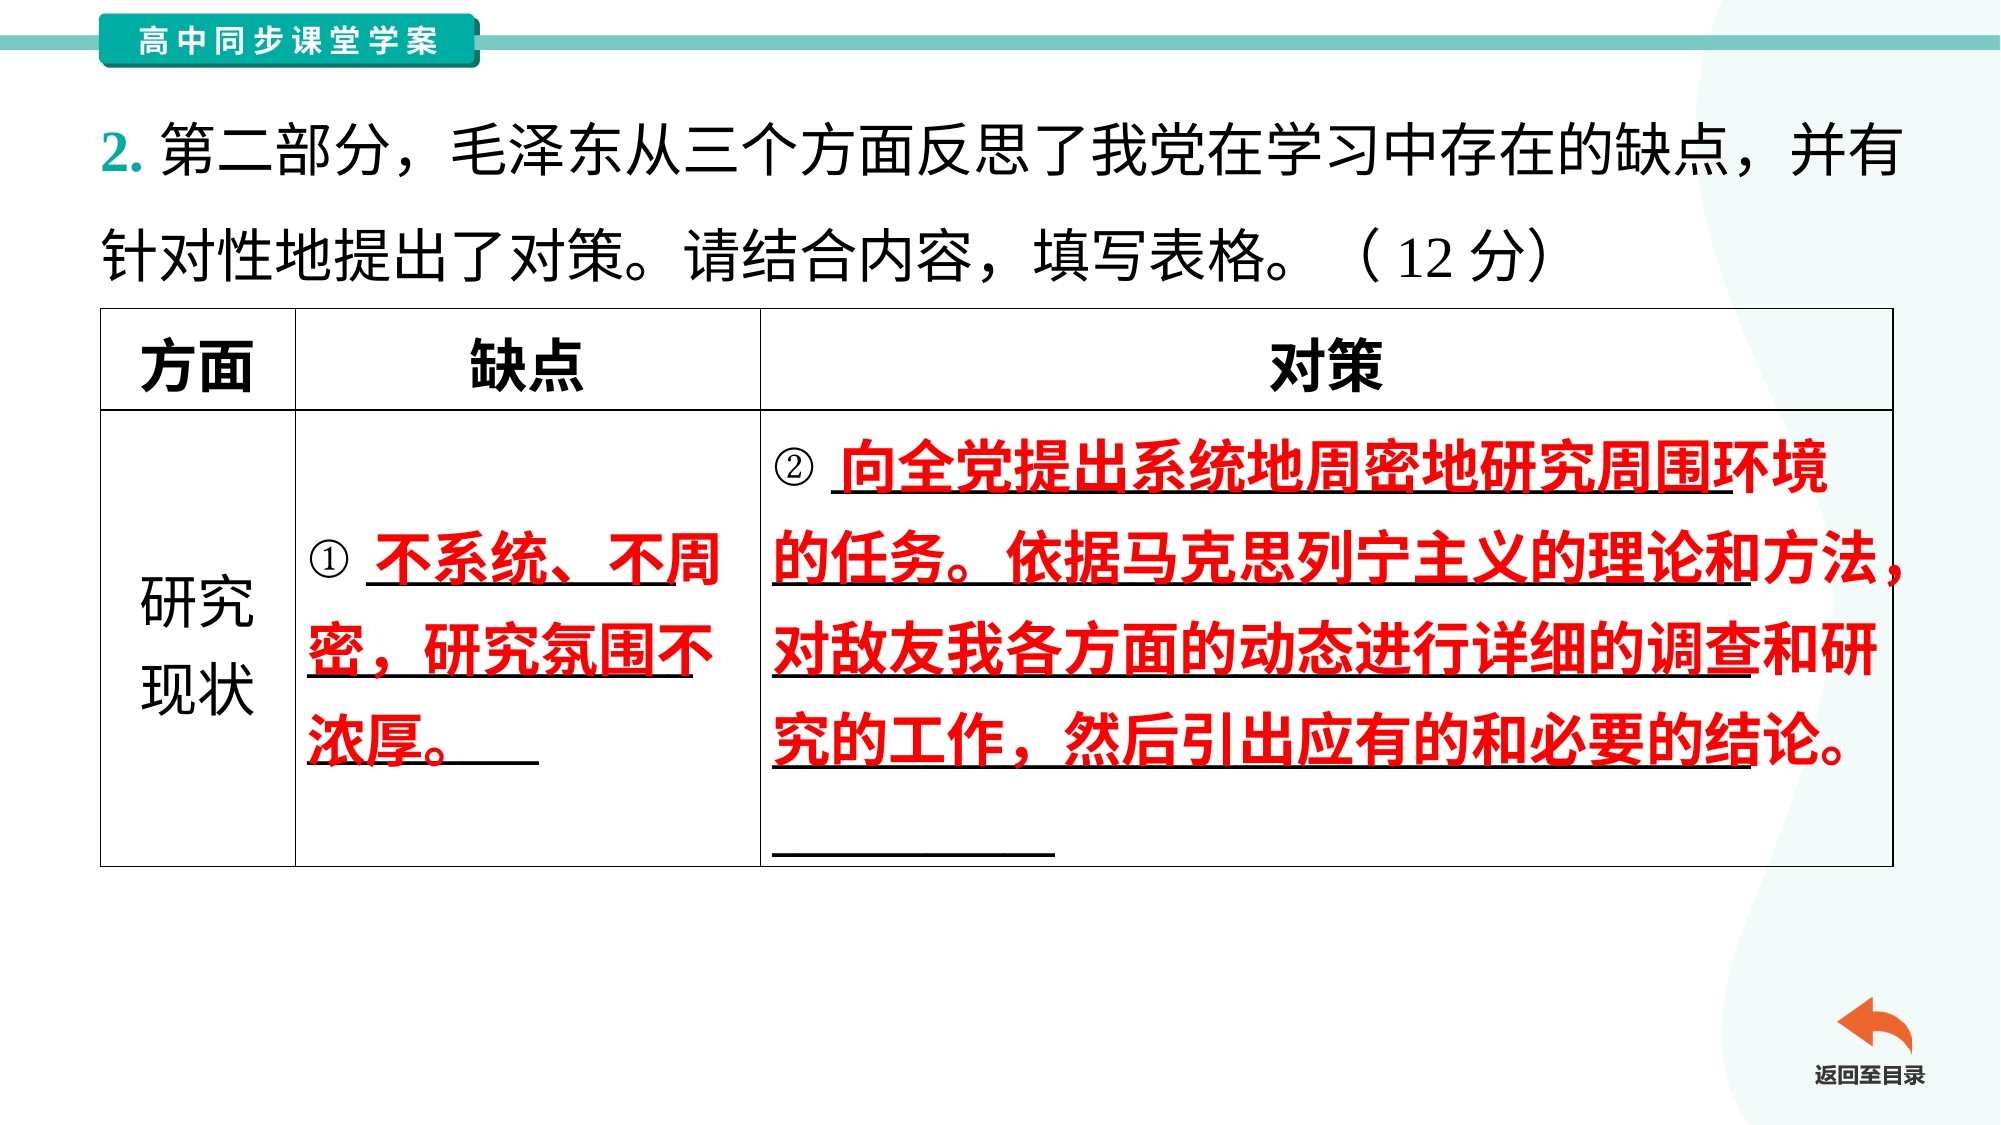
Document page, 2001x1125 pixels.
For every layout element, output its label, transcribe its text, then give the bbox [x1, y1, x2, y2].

picture [0, 0, 2000, 1125]
table_cell ② ___________________________________ ______________________________________ ______________________________________ ______________________________________ ___________ [761, 411, 1892, 866]
text_box 2.第二部分，毛泽东从三个方面反思了我党在学习中存在的缺点，并有 针对性地提出了对策。请结合内容，填写表格。（12分） [100, 76, 1899, 290]
text_box 向全党提出系统地周密地研究周围环境的任务。依据马克思列宁主义的理论和方法，对敌友我各方面的动态进行详细的调查和研究的工作，然后引出应有的和必要的结论。 [772, 409, 1884, 865]
text_box 不系统、不周密，研究氛围不浓厚。 [307, 501, 752, 775]
table_header 对策 [761, 309, 1892, 409]
table_cell ① ____________ _______________ _________ [296, 411, 760, 866]
table_header 缺点 [296, 309, 760, 409]
table_cell 研究 现状 [101, 411, 295, 866]
table_header 方面 [101, 309, 295, 409]
